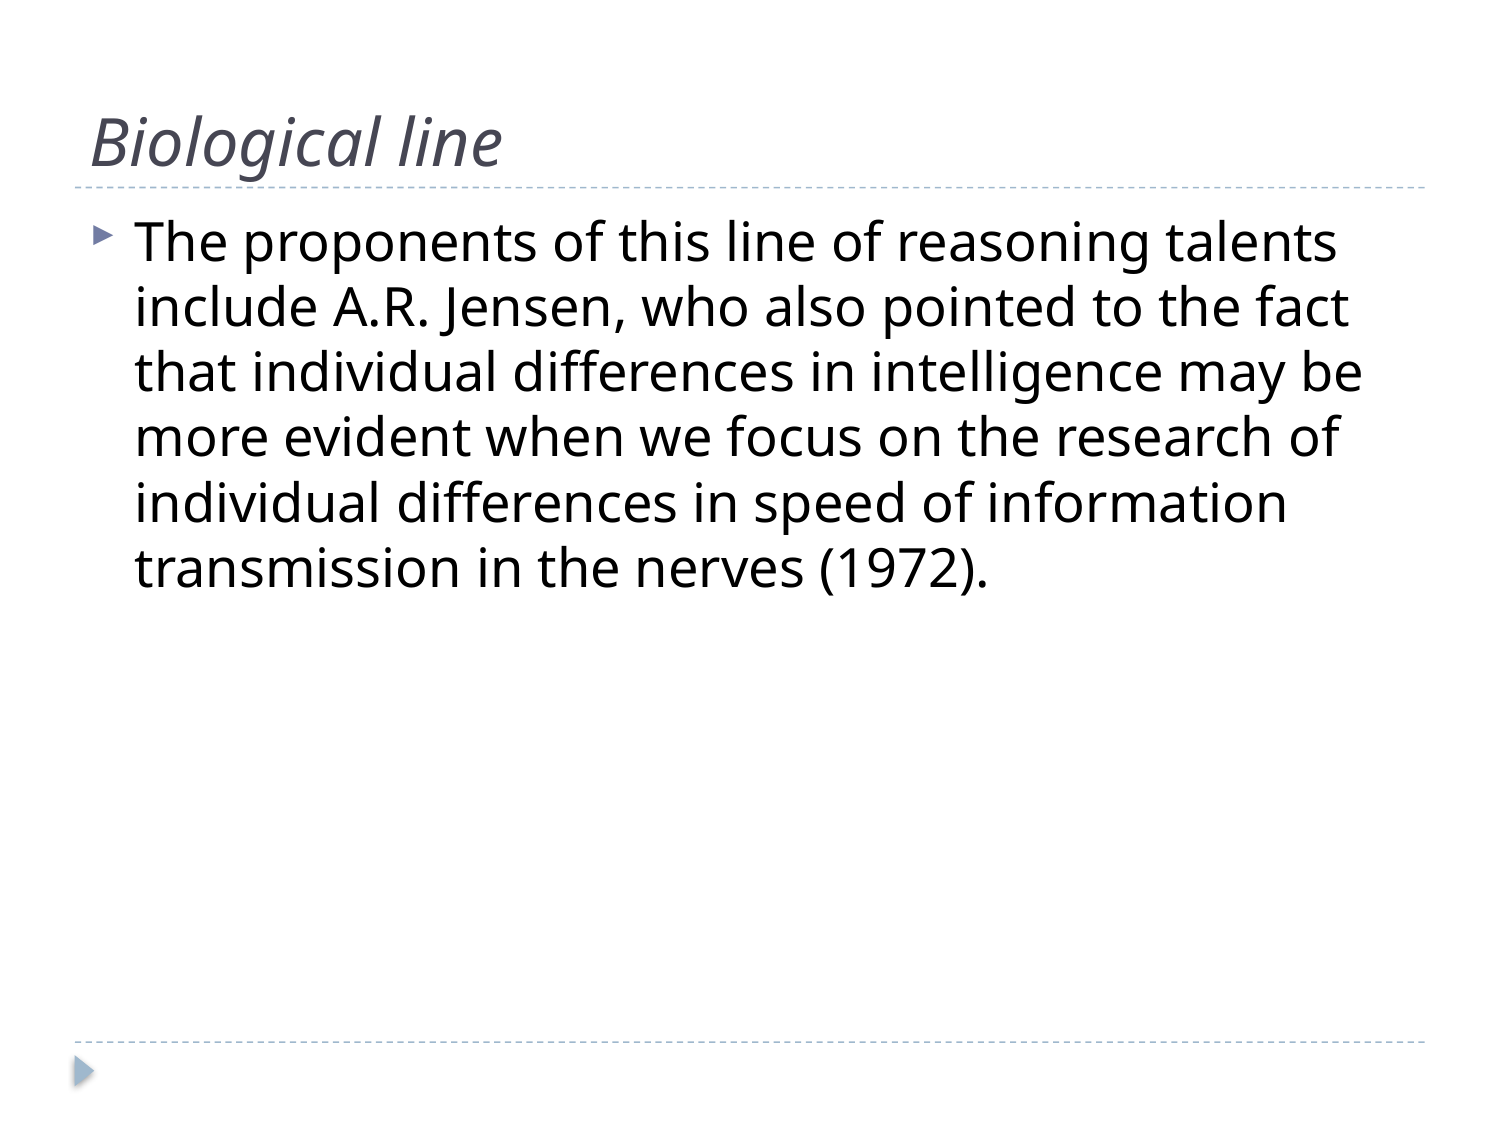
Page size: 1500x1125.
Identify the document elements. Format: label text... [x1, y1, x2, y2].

title Biological line [75, 24, 1425, 188]
list The proponents of this line of reasoning talents include A.R. Jensen, who also pointed to the fact that individual differences in intelligence may be more evident when we focus on the research of individual differences in speed of information transmission in the nerves (1972). [75, 200, 1425, 1010]
